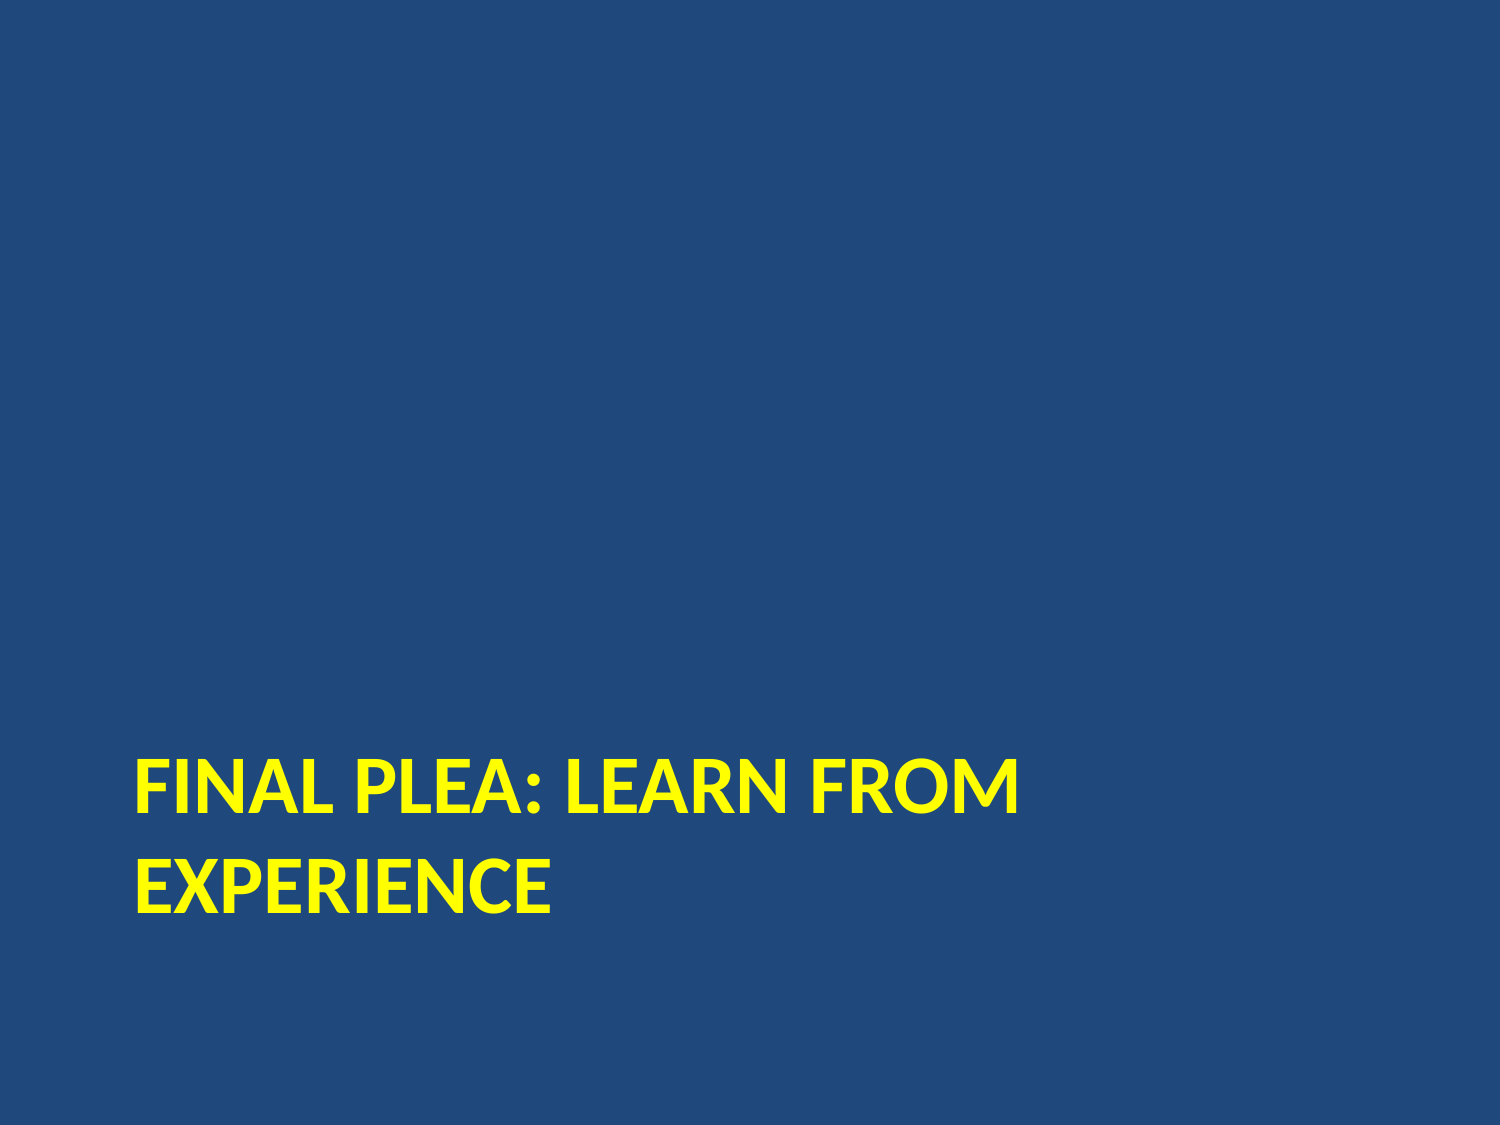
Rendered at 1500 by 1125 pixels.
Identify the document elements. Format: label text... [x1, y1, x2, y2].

title Final plea: learn from experience [118, 722, 1394, 947]
